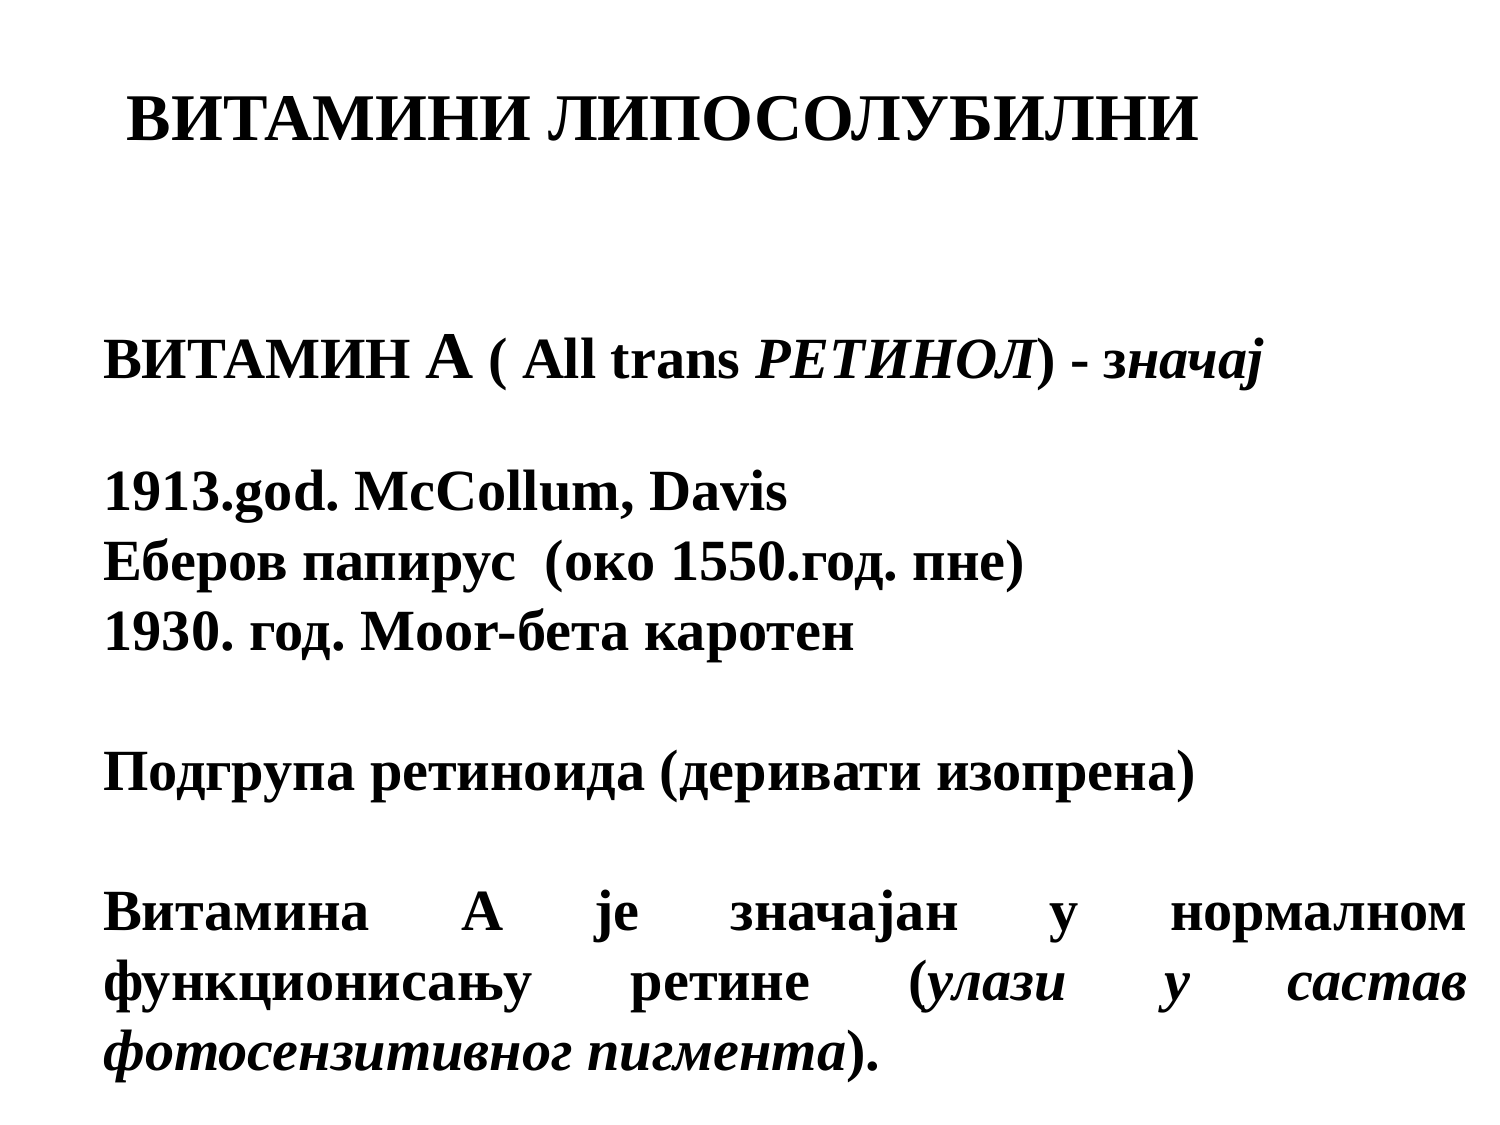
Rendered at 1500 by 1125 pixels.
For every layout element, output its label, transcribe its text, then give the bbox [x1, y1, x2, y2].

text_box ВИТАМИН А ( All trans РЕТИНОЛ) - значај 1913.god. McCollum, Davis Еберов папирус (око 1550.год. пне) 1930. год. Moor-бета каротен Подгрупа ретиноида (деривати изопрена) Витамина А је значајан у нормалном функционисању ретине (улази у састав фотосензитивног пигмента). [88, 304, 1483, 1125]
text_box ВИТАМИНИ ЛИПОСОЛУБИЛНИ [112, 66, 1438, 161]
